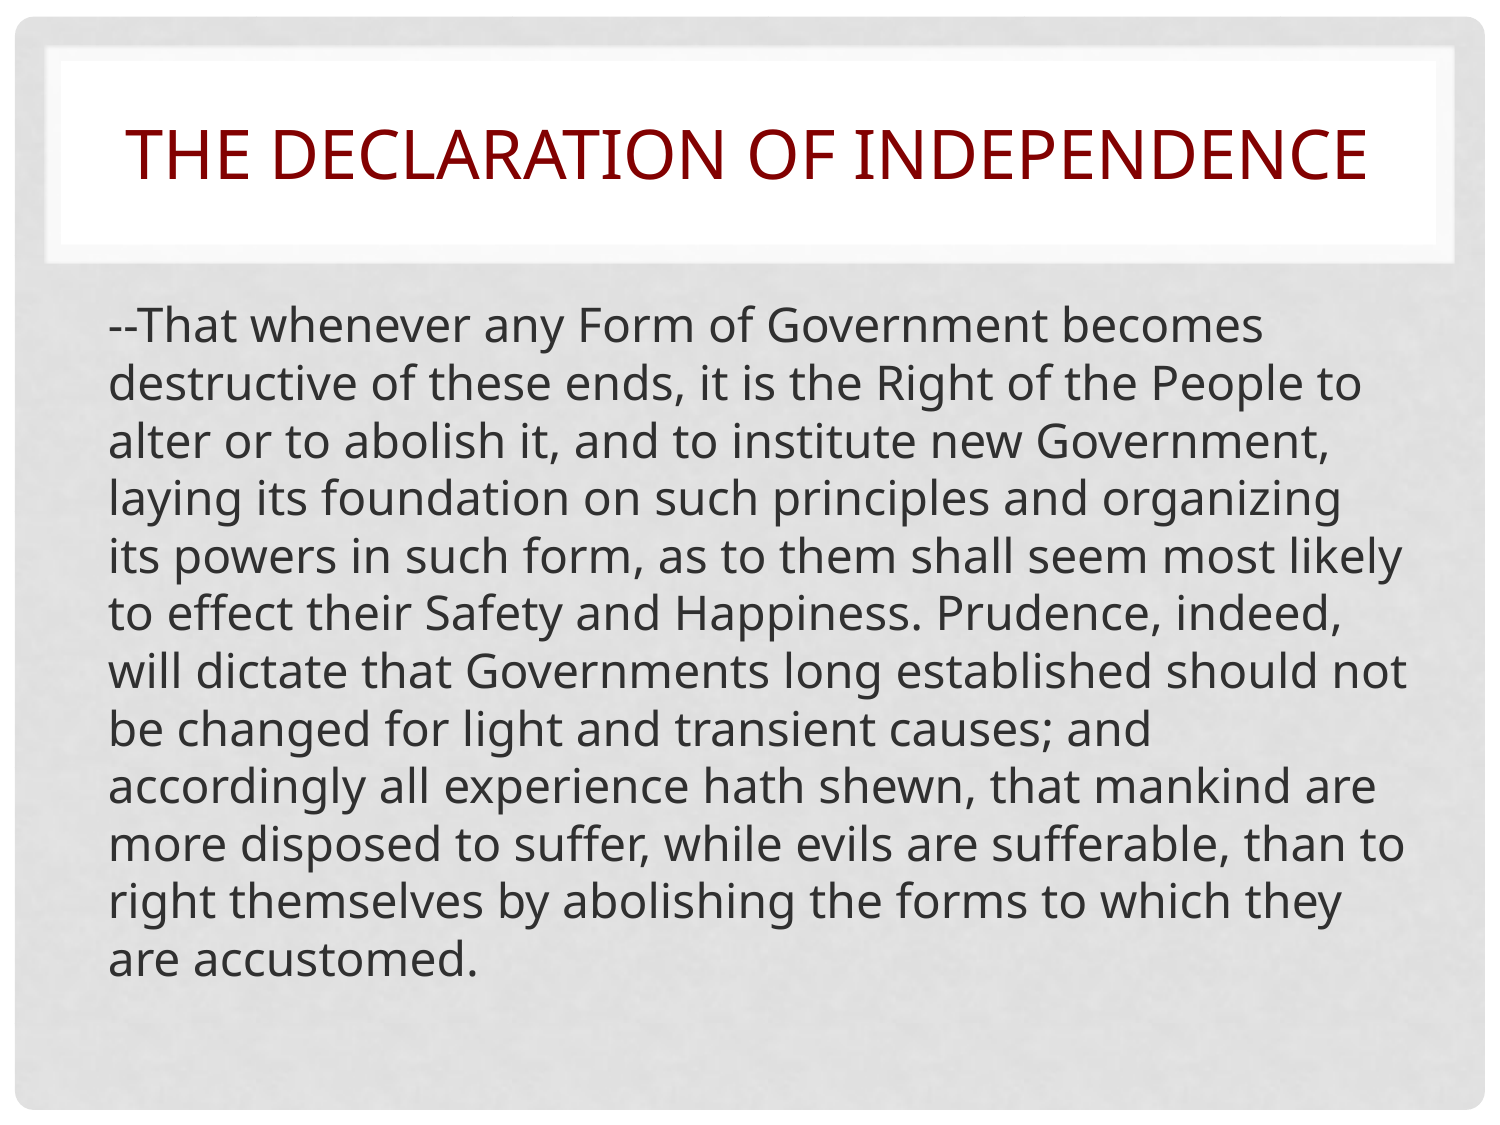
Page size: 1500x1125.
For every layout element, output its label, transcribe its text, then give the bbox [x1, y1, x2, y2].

list --That whenever any Form of Government becomes destructive of these ends, it is the Right of the People to alter or to abolish it, and to institute new Government, laying its foundation on such principles and organizing its powers in such form, as to them shall seem most likely to effect their Safety and Happiness. Prudence, indeed, will dictate that Governments long established should not be changed for light and transient causes; and accordingly all experience hath shewn, that mankind are more disposed to suffer, while evils are sufferable, than to right themselves by abolishing the forms to which they are accustomed. [75, 287, 1425, 1005]
title The Declaration of Independence [69, 66, 1425, 238]
